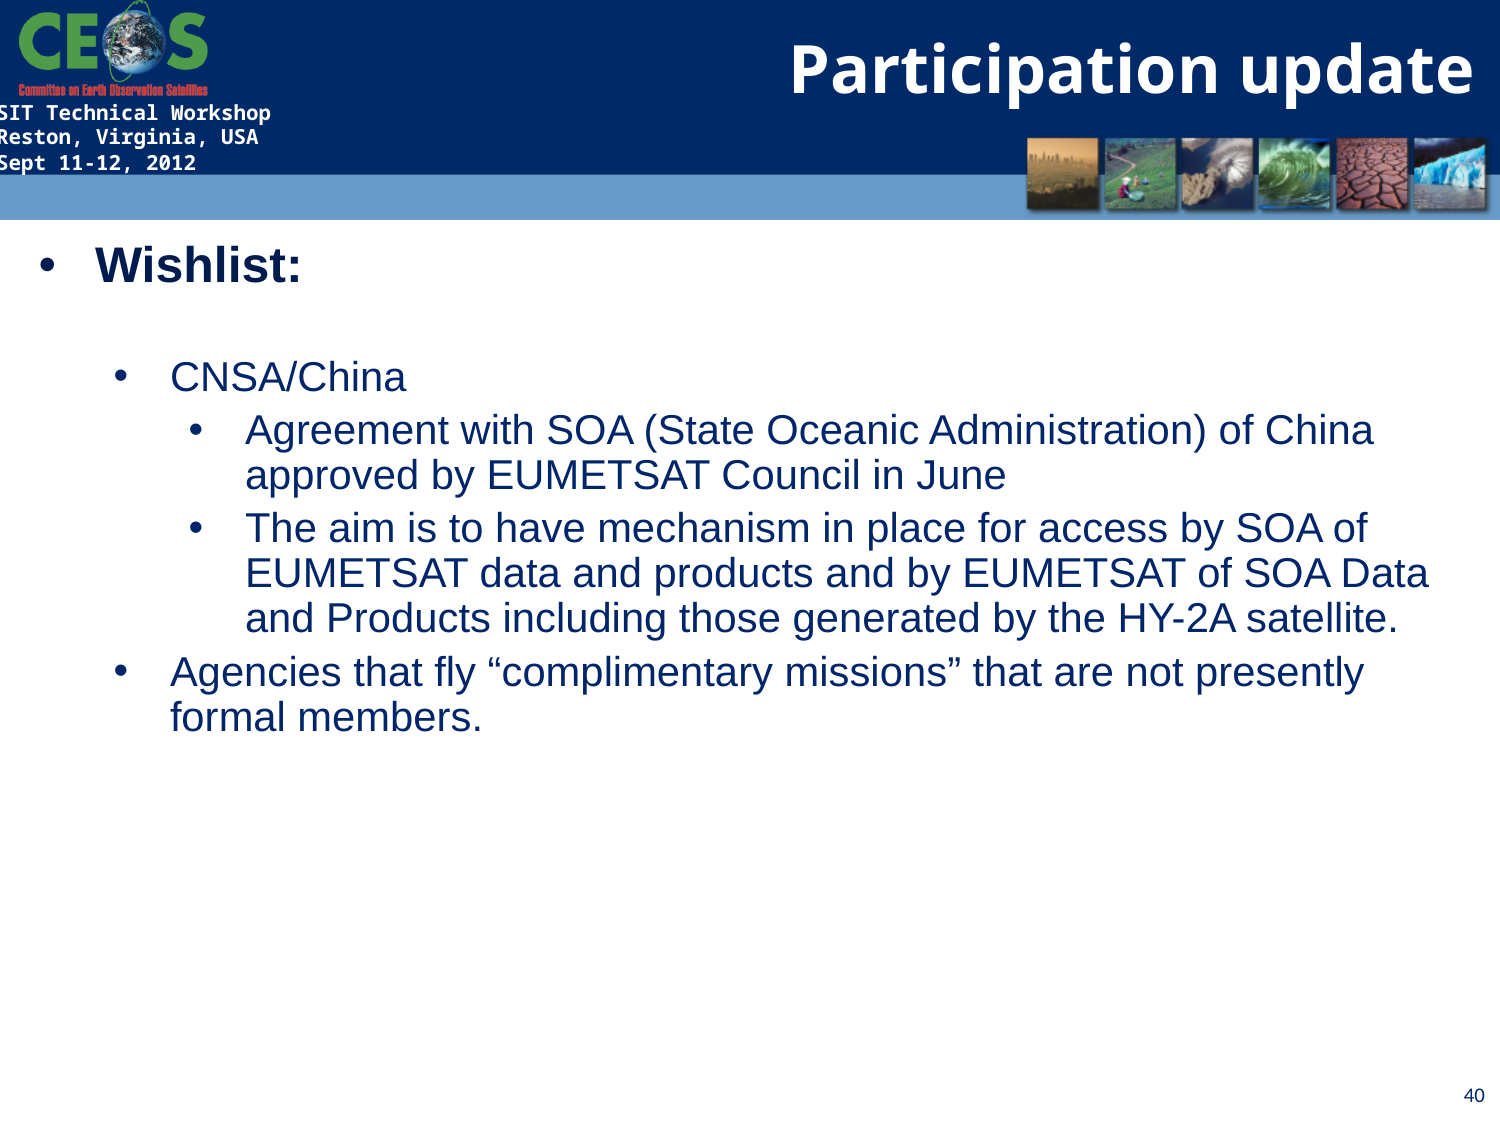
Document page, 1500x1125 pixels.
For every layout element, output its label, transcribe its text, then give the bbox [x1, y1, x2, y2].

slide_number 40 [1187, 1073, 1500, 1125]
title Participation update [216, 16, 1491, 117]
picture [0, 0, 1500, 220]
text_box Wishlist: CNSA/China Agreement with SOA (State Oceanic Administration) of China approved by EUMETSAT Council in June The aim is to have mechanism in place for access by SOA of EUMETSAT data and products and by EUMETSAT of SOA Data and Products including those generated by the HY-2A satellite. Agencies that fly “complimentary missions” that are not presently formal members. [24, 232, 1473, 1074]
